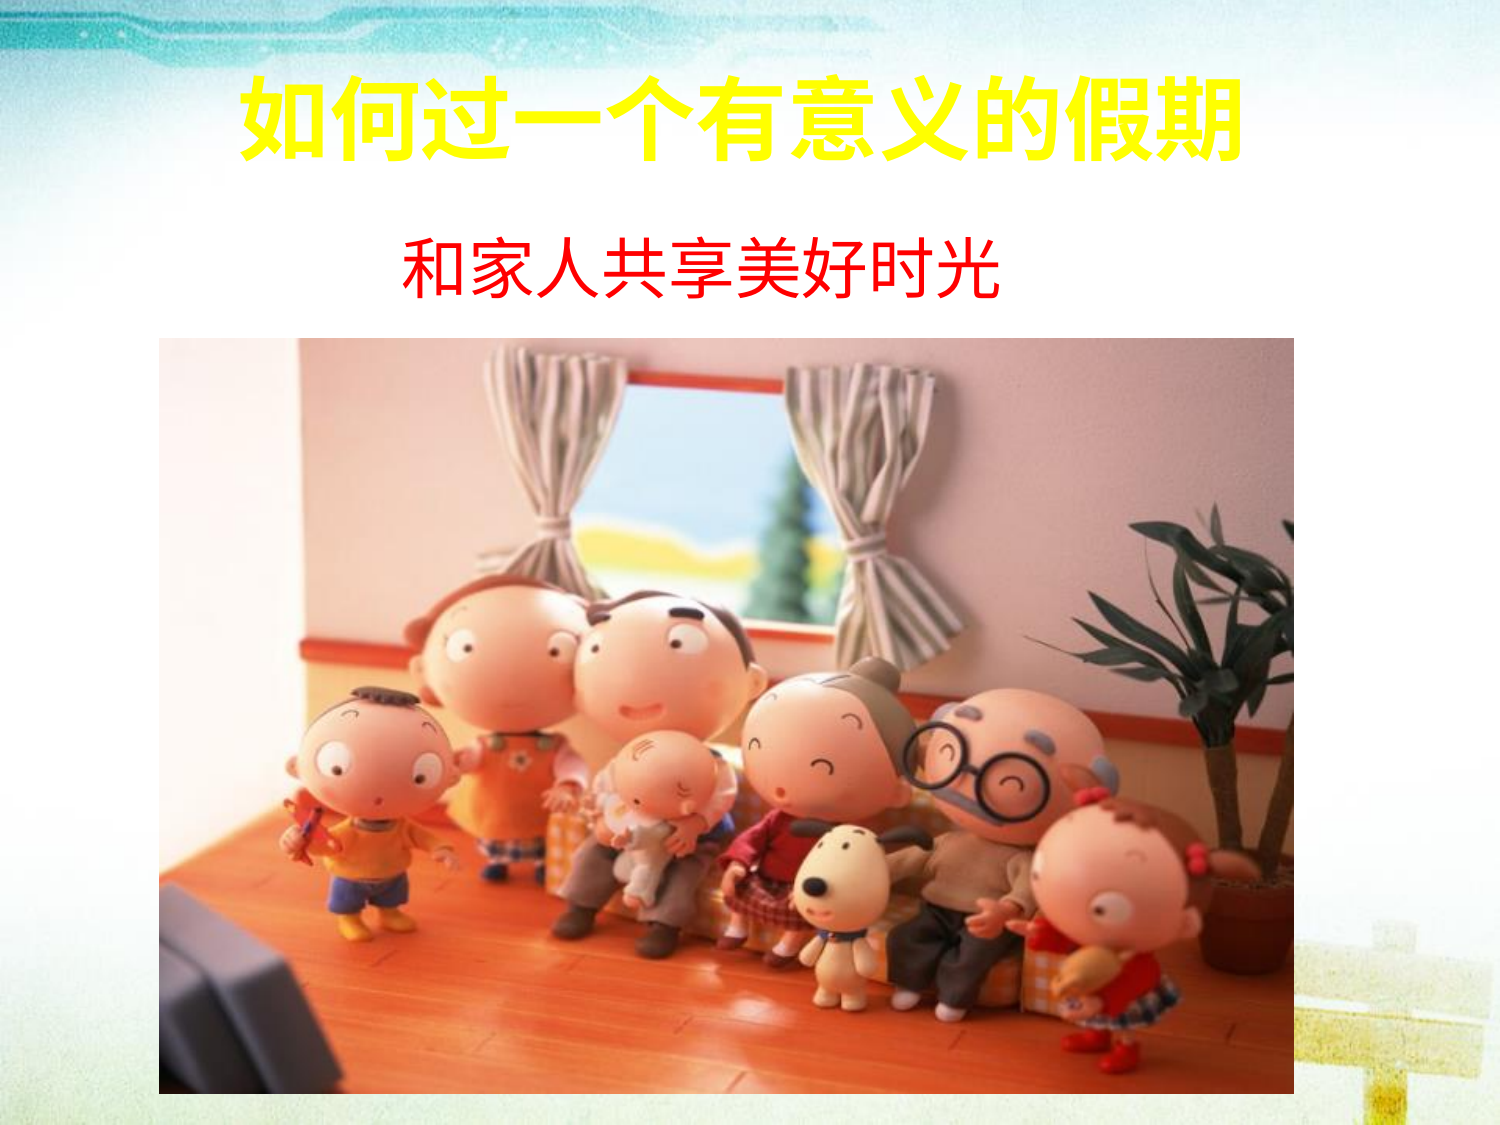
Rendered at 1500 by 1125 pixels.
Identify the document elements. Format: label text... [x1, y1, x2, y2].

text_box 和家人共享美好时光 [386, 219, 1018, 315]
text_box 如何过一个有意义的假期 [159, 54, 1400, 180]
picture [0, 0, 1500, 1125]
